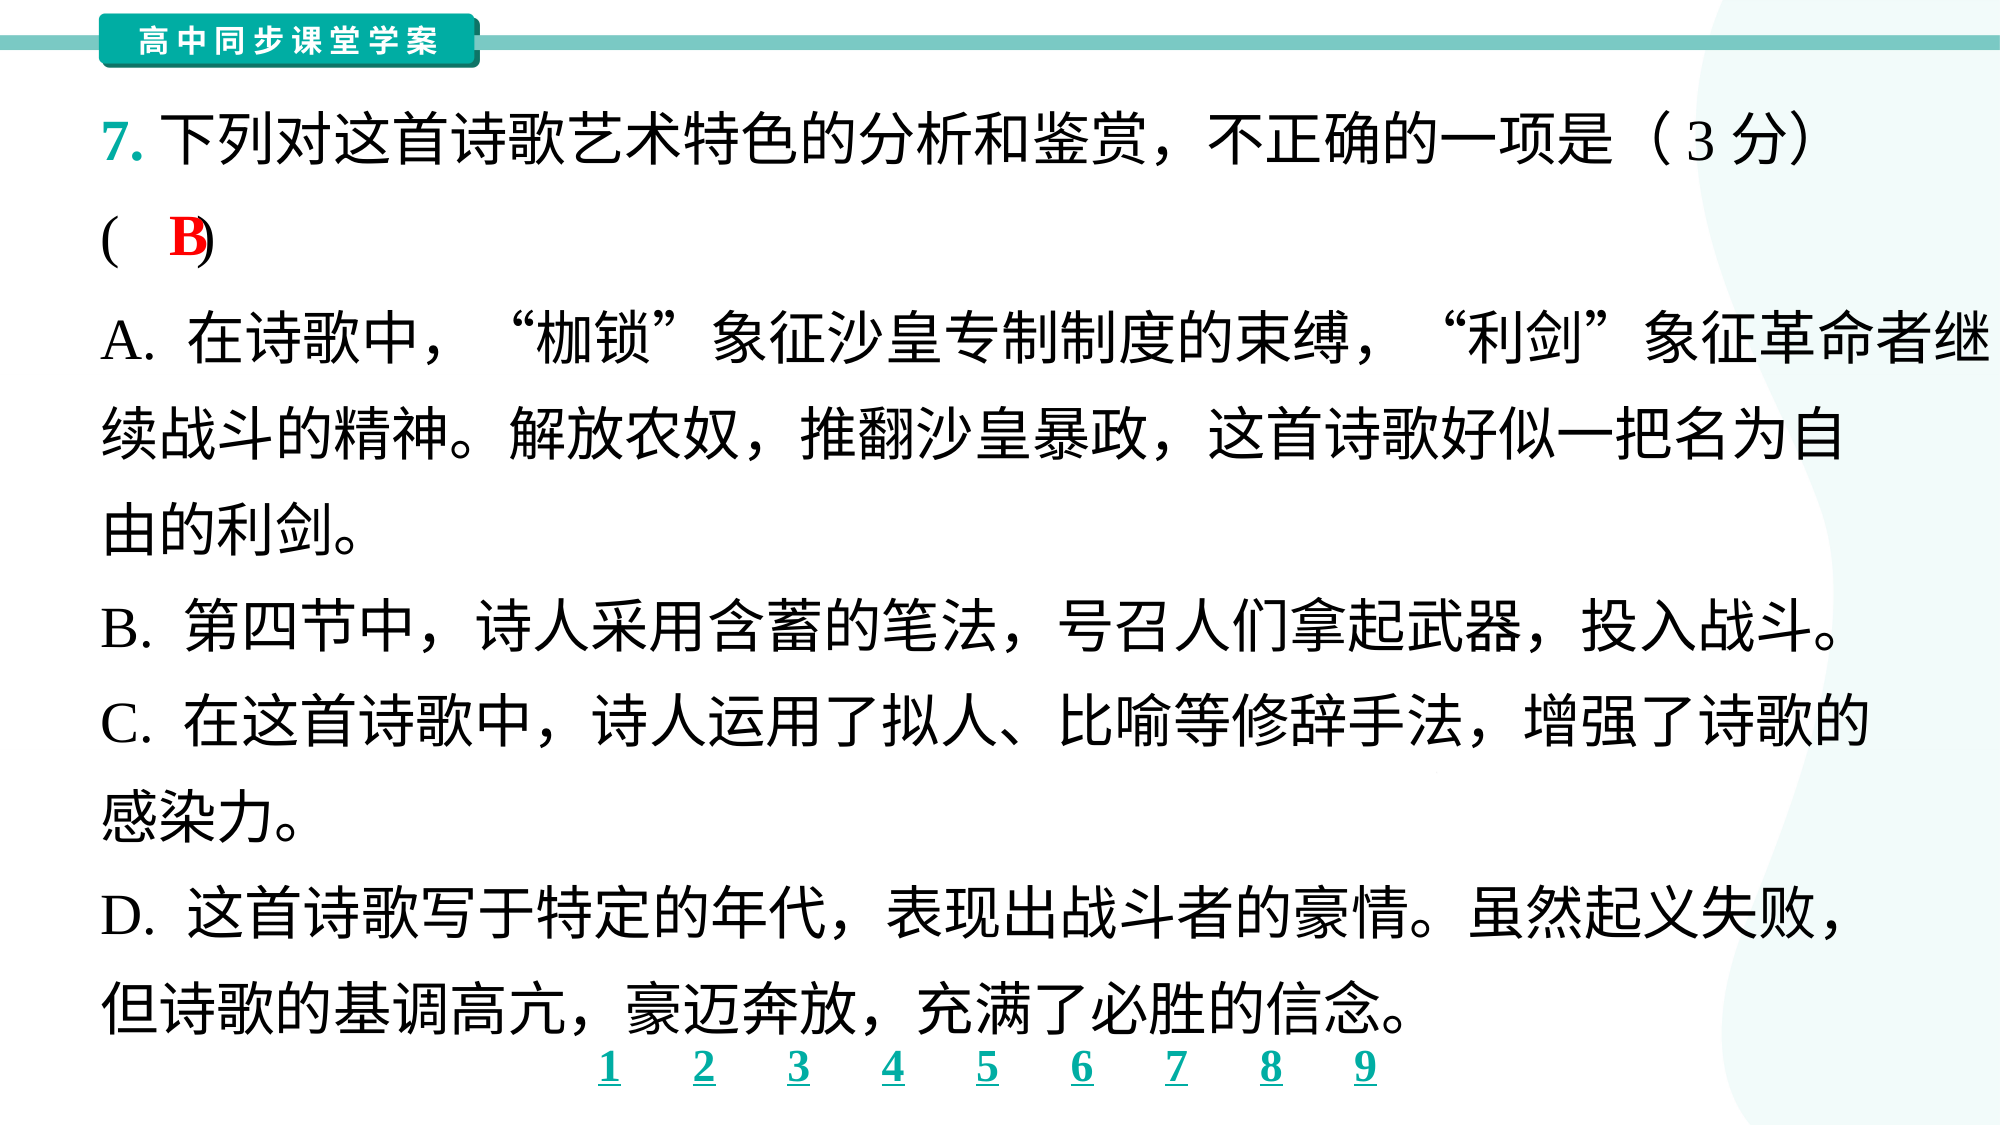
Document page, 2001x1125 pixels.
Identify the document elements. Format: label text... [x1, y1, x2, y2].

text_box 7.下列对这首诗歌艺术特色的分析和鉴赏，不正确的一项是（3分） ( ) [100, 76, 1899, 269]
picture [0, 0, 2000, 1125]
text_box A. 在诗歌中，“枷锁”象征沙皇专制制度的束缚，“利剑”象征革命者继 续战斗的精神。解放农奴，推翻沙皇暴政，这首诗歌好似一把名为自 由的利剑。 B. 第四节中，诗人采用含蓄的笔法，号召人们拿起武器，投入战斗。 C. 在这首诗歌中，诗人运用了拟人、比喻等修辞手法，增强了诗歌的 感染力。 D. 这首诗歌写于特定的年代，表现出战斗者的豪情。虽然起义失败， 但诗歌的基调高亢，豪迈奔放，充满了必胜的信念。 [100, 275, 1899, 1042]
text_box B [147, 173, 230, 268]
